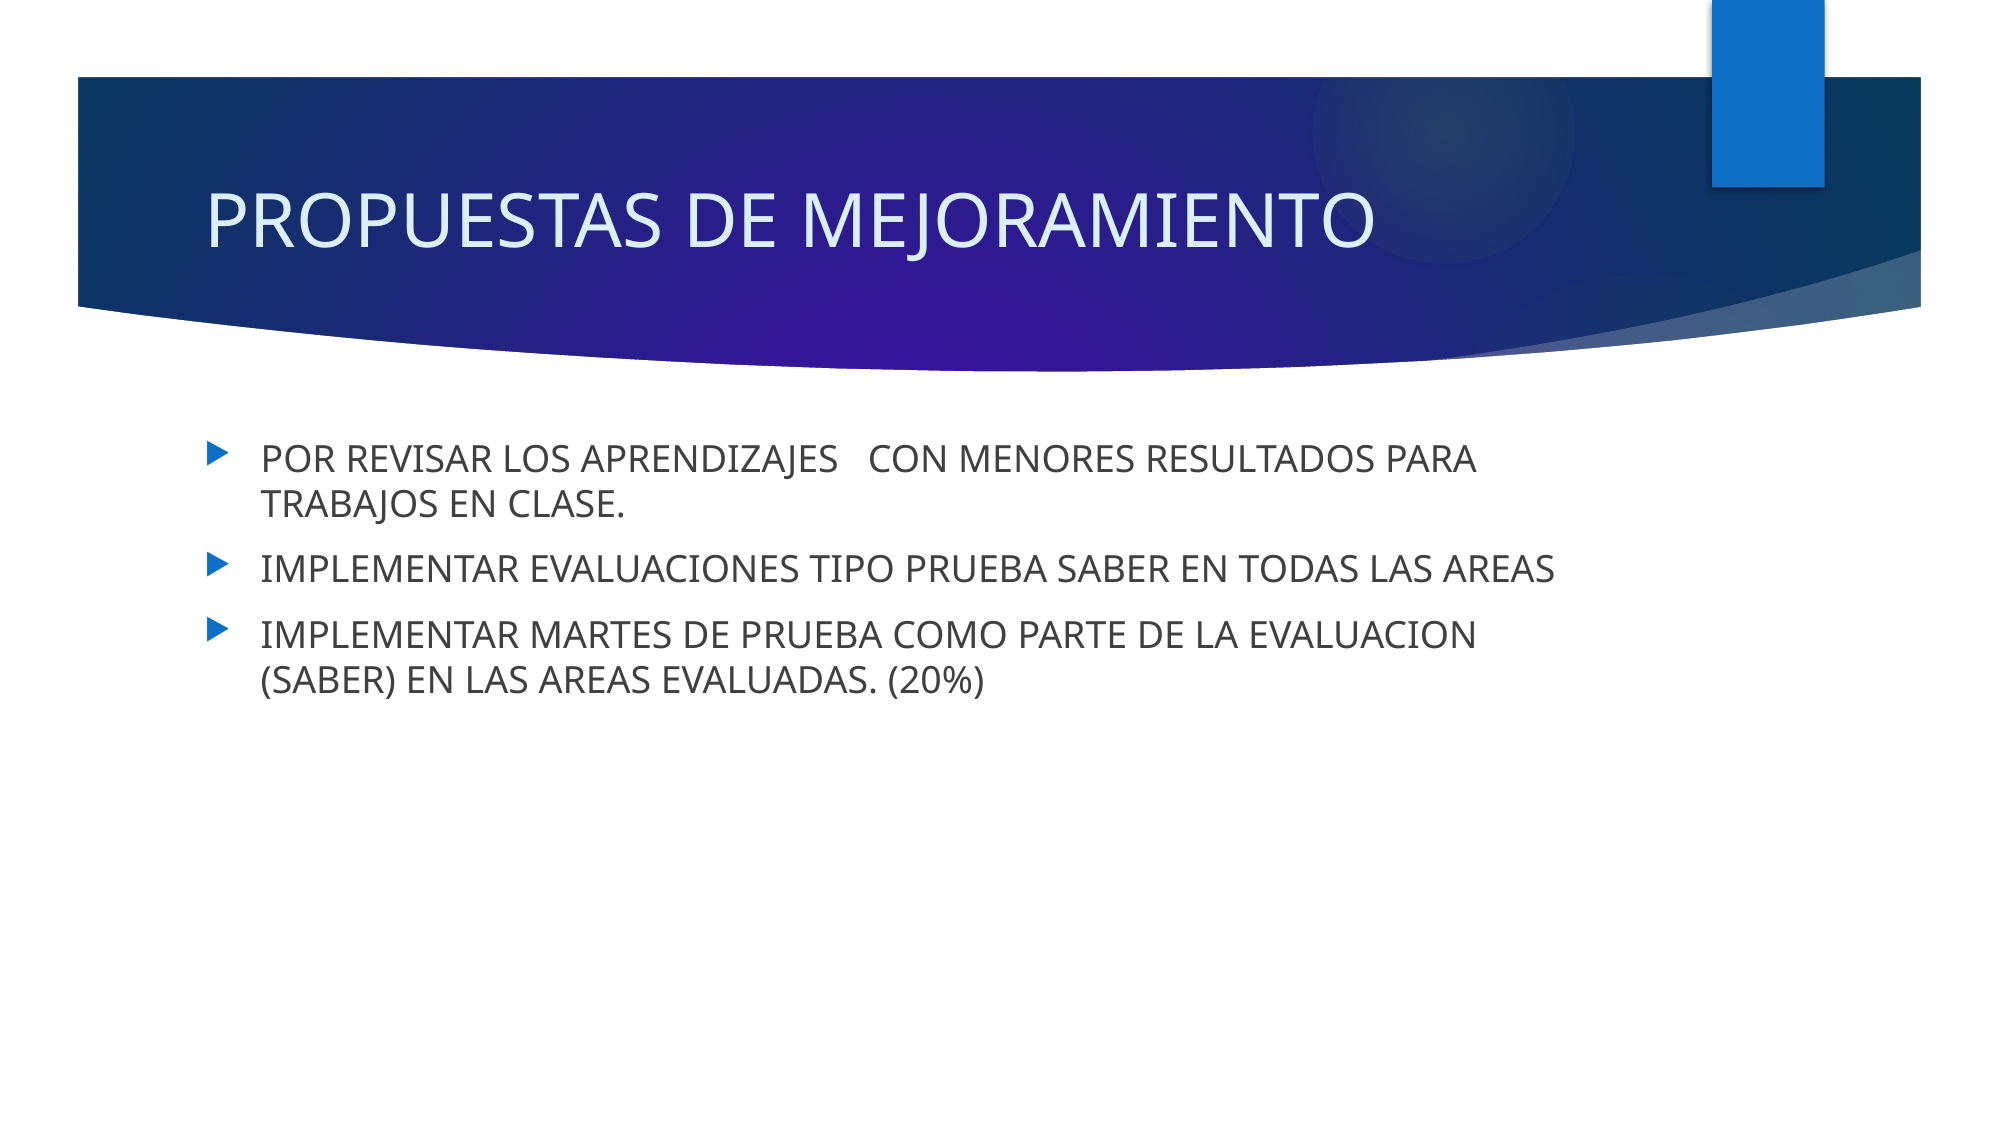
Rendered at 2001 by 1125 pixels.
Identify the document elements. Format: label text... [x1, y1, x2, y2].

list POR REVISAR LOS APRENDIZAJES CON MENORES RESULTADOS PARA TRABAJOS EN CLASE. IMPLEMENTAR EVALUACIONES TIPO PRUEBA SABER EN TODAS LAS AREAS IMPLEMENTAR MARTES DE PRUEBA COMO PARTE DE LA EVALUACION (SABER) EN LAS AREAS EVALUADAS. (20%) [189, 427, 1638, 988]
title PROPUESTAS DE MEJORAMIENTO [189, 159, 1627, 276]
